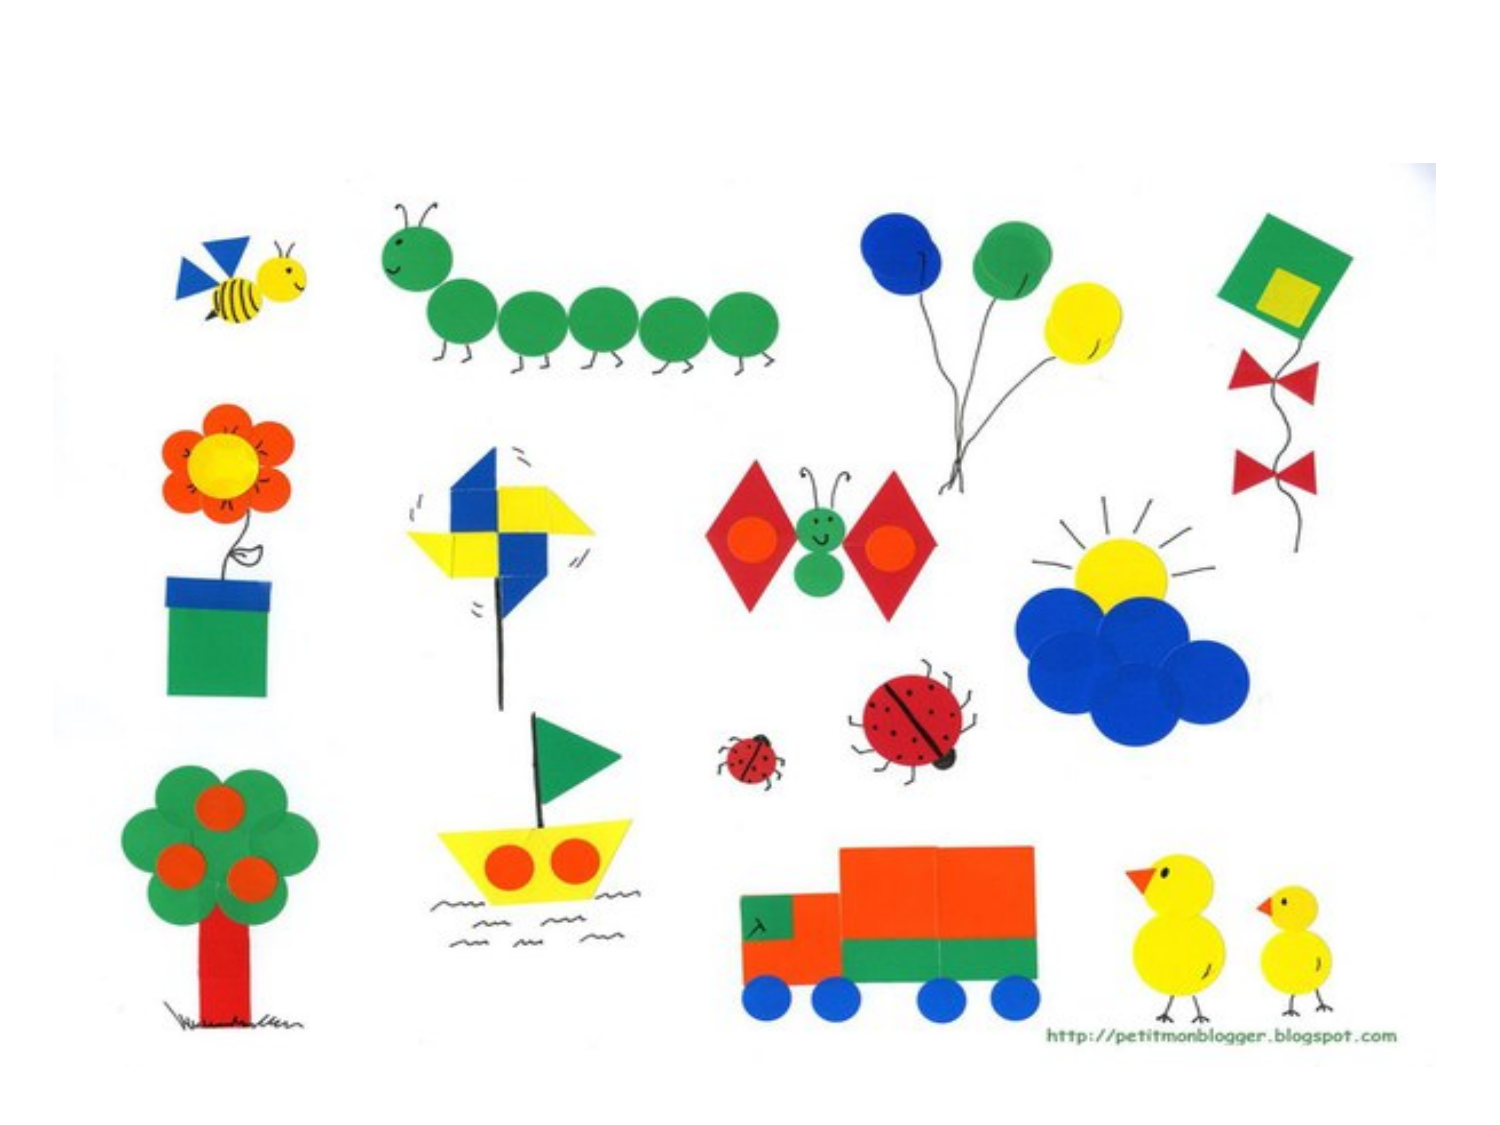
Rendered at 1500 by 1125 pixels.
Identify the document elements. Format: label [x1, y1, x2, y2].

picture [52, 163, 1436, 1067]
